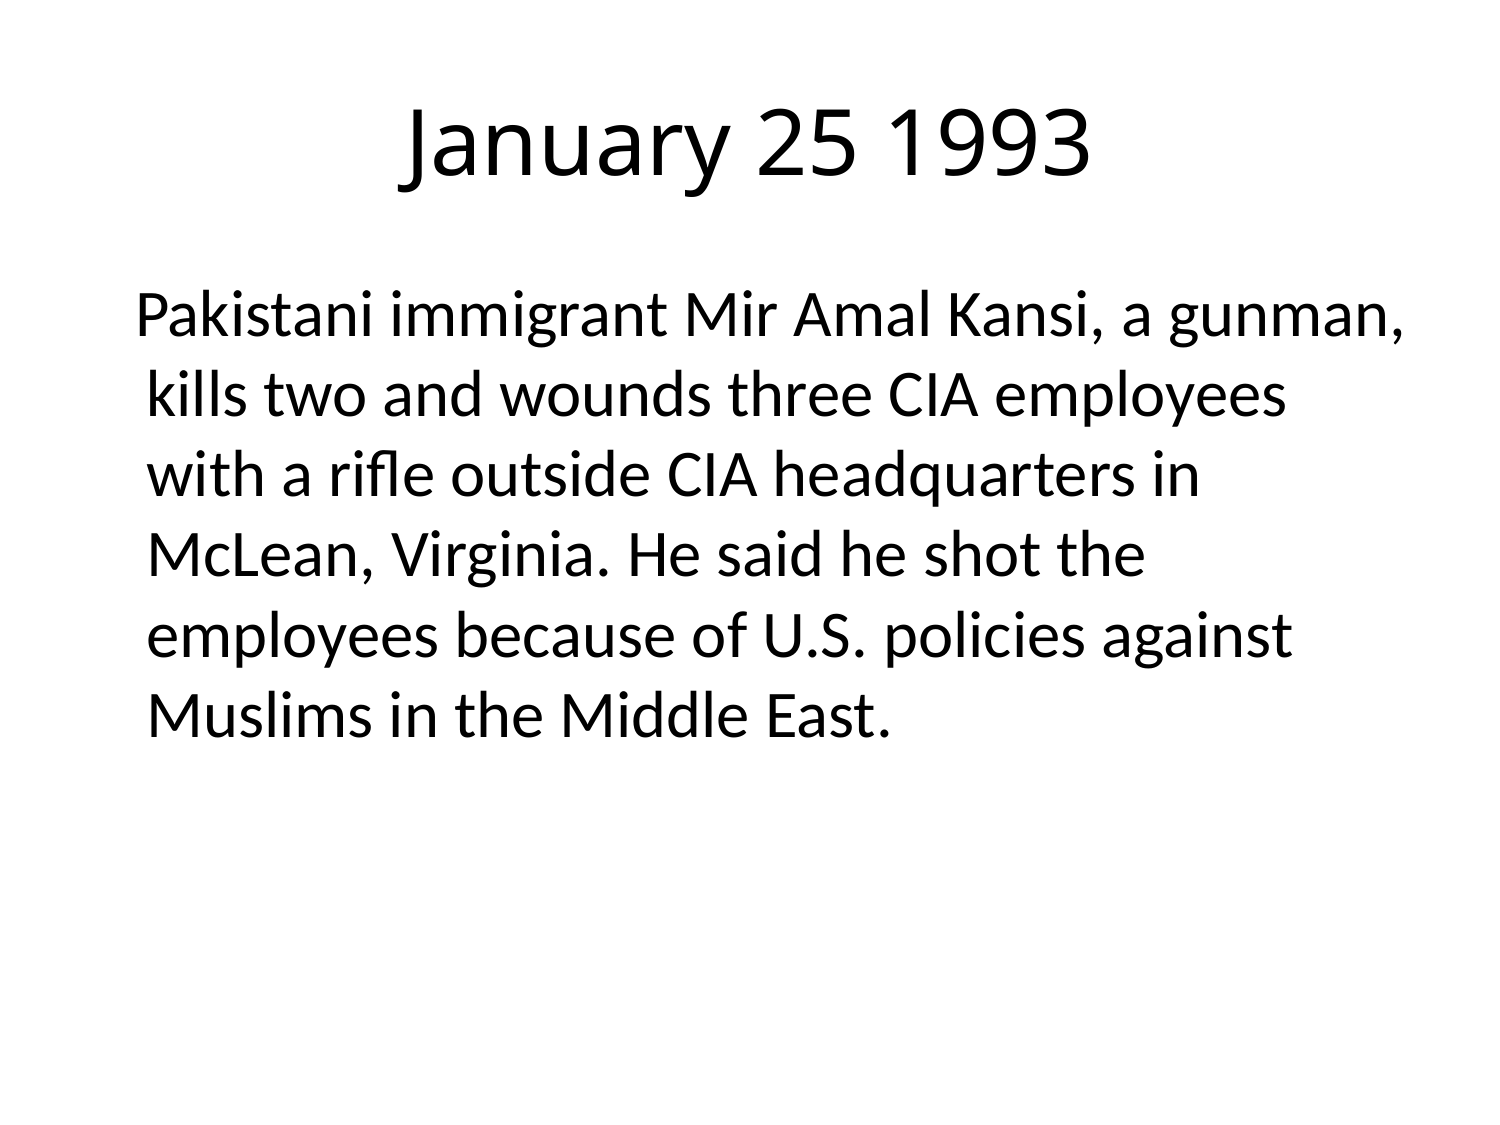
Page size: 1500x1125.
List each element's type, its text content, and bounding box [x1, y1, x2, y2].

list Pakistani immigrant Mir Amal Kansi, a gunman, kills two and wounds three CIA employees with a rifle outside CIA headquarters in McLean, Virginia. He said he shot the employees because of U.S. policies against Muslims in the Middle East. [75, 262, 1425, 1005]
title January 25 1993 [75, 45, 1425, 233]
